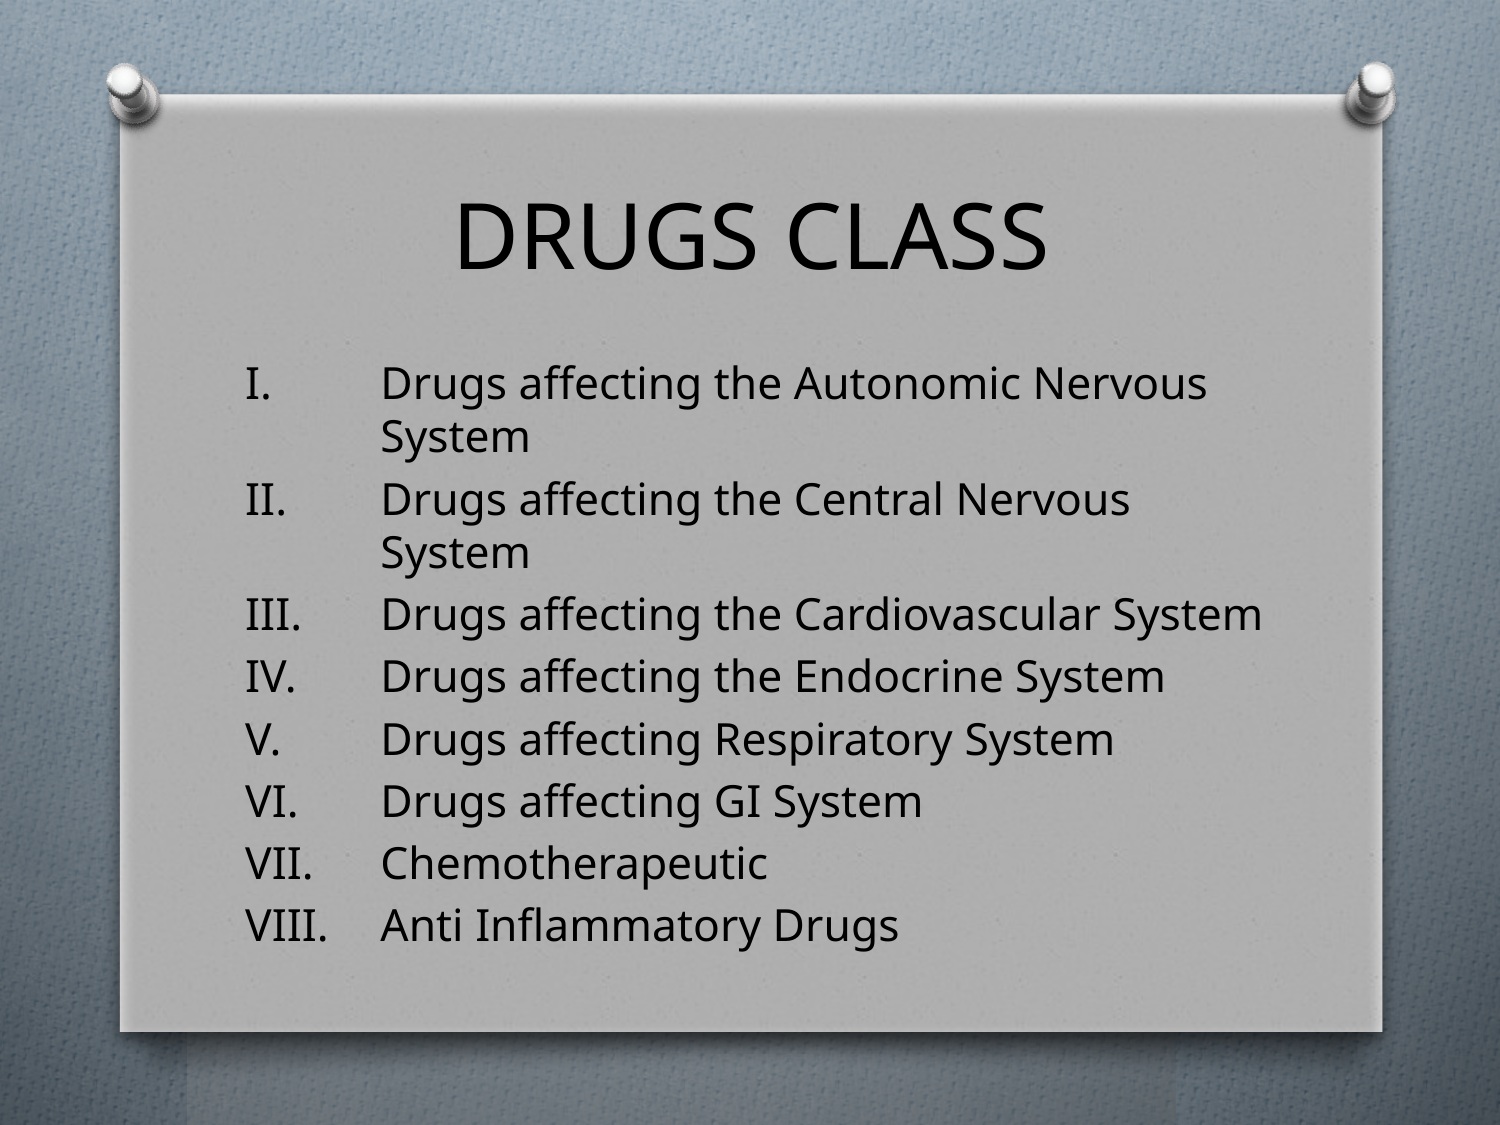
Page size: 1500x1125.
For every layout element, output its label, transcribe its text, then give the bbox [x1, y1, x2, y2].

picture [75, 29, 198, 153]
picture [1317, 35, 1439, 156]
list Drugs affecting the Autonomic Nervous System Drugs affecting the Central Nervous System Drugs affecting the Cardiovascular System Drugs affecting the Endocrine System Drugs affecting Respiratory System Drugs affecting GI System Chemotherapeutic Anti Inflammatory Drugs [230, 347, 1282, 1000]
title DRUGS CLASS [179, 134, 1323, 332]
